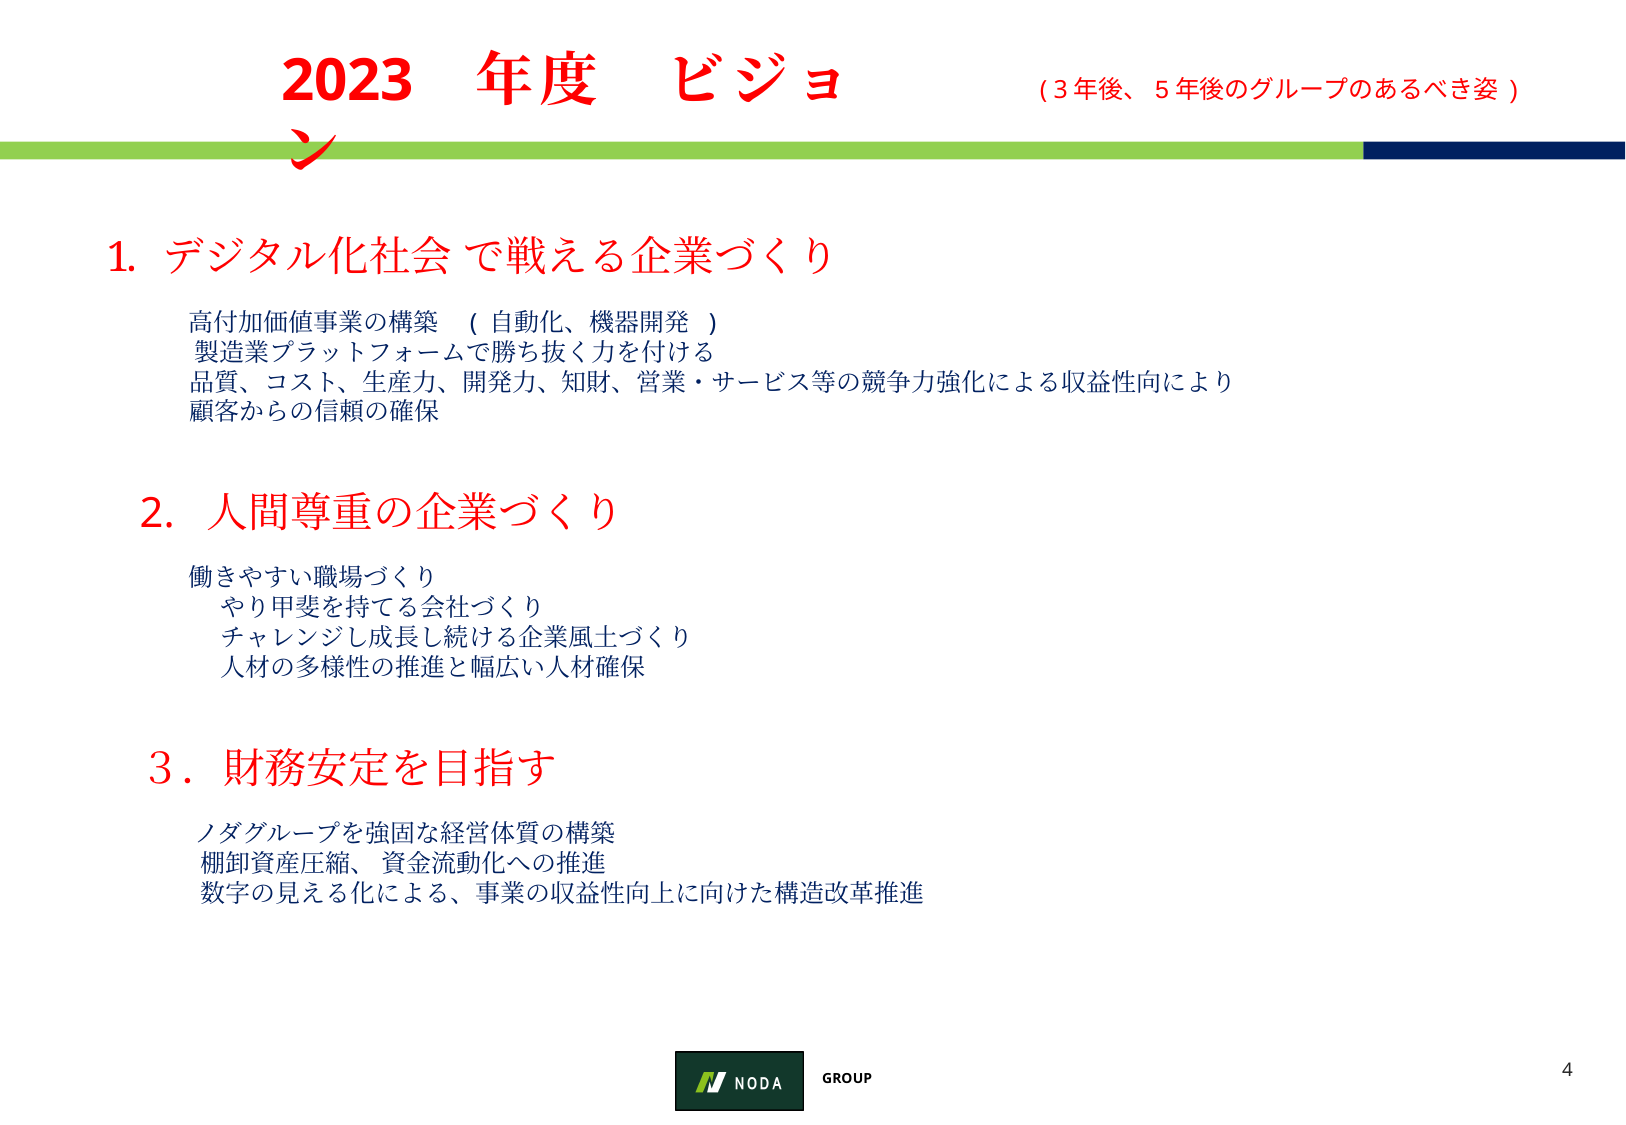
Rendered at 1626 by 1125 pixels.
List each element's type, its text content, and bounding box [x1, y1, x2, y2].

text_box ( 3年後、5年後のグループのあるべき姿 ) [1025, 66, 1558, 112]
slide_number 3 [1557, 1061, 1591, 1083]
text_box デジタル化社会 で戦える企業づくり 高付加価値事業の構築 ( 自動化、機器開発 ) 製造業プラットフォームで勝ち抜く力を付ける 品質、コスト、生産力、開発力、知財、営業・サービス等の競争力強化による収益性向により 顧客からの信頼の確保 2. 人間尊重の企業づくり 働きやすい職場づくり やり甲斐を持てる会社づくり チャレンジし成長し続ける企業風土づくり 人材の多様性の推進と幅広い人材確保 ３．財務安定を目指す ノダグループを強固な経営体質の構築 棚卸資産圧縮、 資金流動化への推進 数字の見える化による、事業の収益性向上に向けた構造改革推進 [91, 196, 1344, 916]
picture [675, 1051, 804, 1111]
text_box 2023 年度 ビジョン [266, 35, 867, 120]
